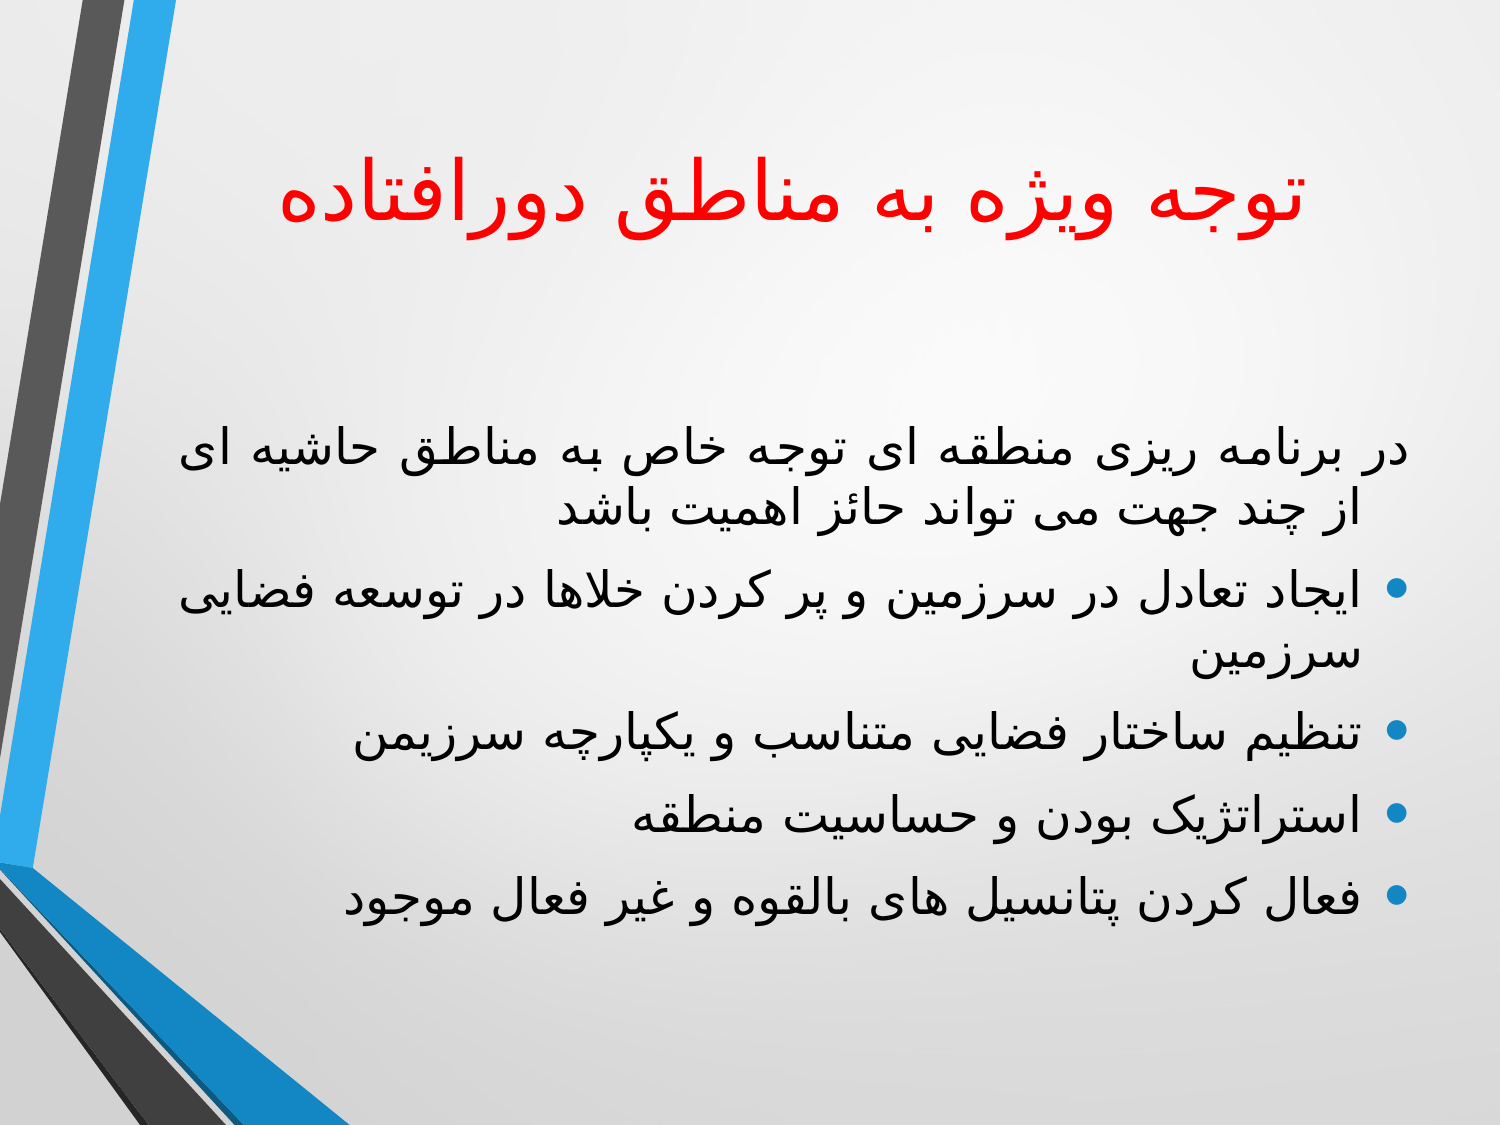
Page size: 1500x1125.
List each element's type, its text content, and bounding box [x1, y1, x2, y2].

title توجه ویژه به مناطق دورافتاده [161, 75, 1425, 400]
list در برنامه ریزی منطقه ای توجه خاص به مناطق حاشیه ای از چند جهت می تواند حائز اهمیت باشد ایجاد تعادل در سرزمین و پر کردن خلاها در توسعه فضایی سرزمین تنظیم ساختار فضایی متناسب و یکپارچه سرزیمن استراتژیک بودن و حساسیت منطقه فعال کردن پتانسیل های بالقوه و غیر فعال موجود [161, 437, 1425, 985]
